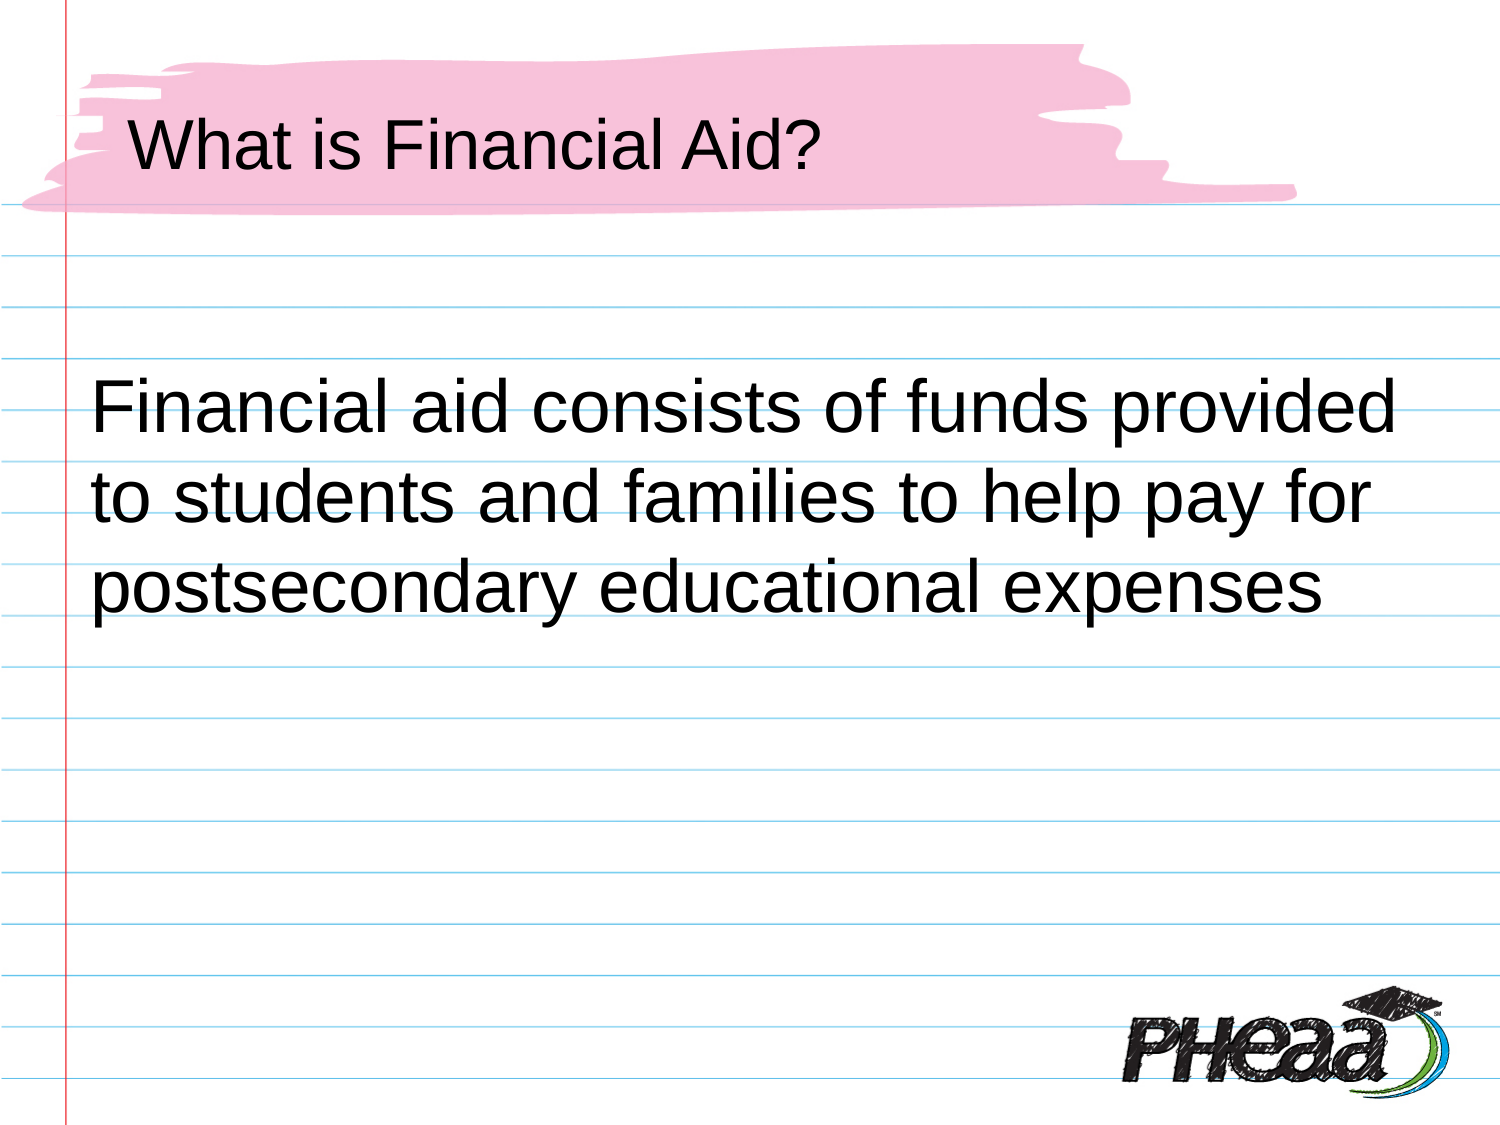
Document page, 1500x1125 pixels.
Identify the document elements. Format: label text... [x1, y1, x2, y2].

picture [0, 0, 1500, 1125]
list Financial aid consists of funds provided to students and families to help pay for postsecondary educational expenses [75, 350, 1425, 1005]
title What is Financial Aid? [112, 82, 1463, 200]
